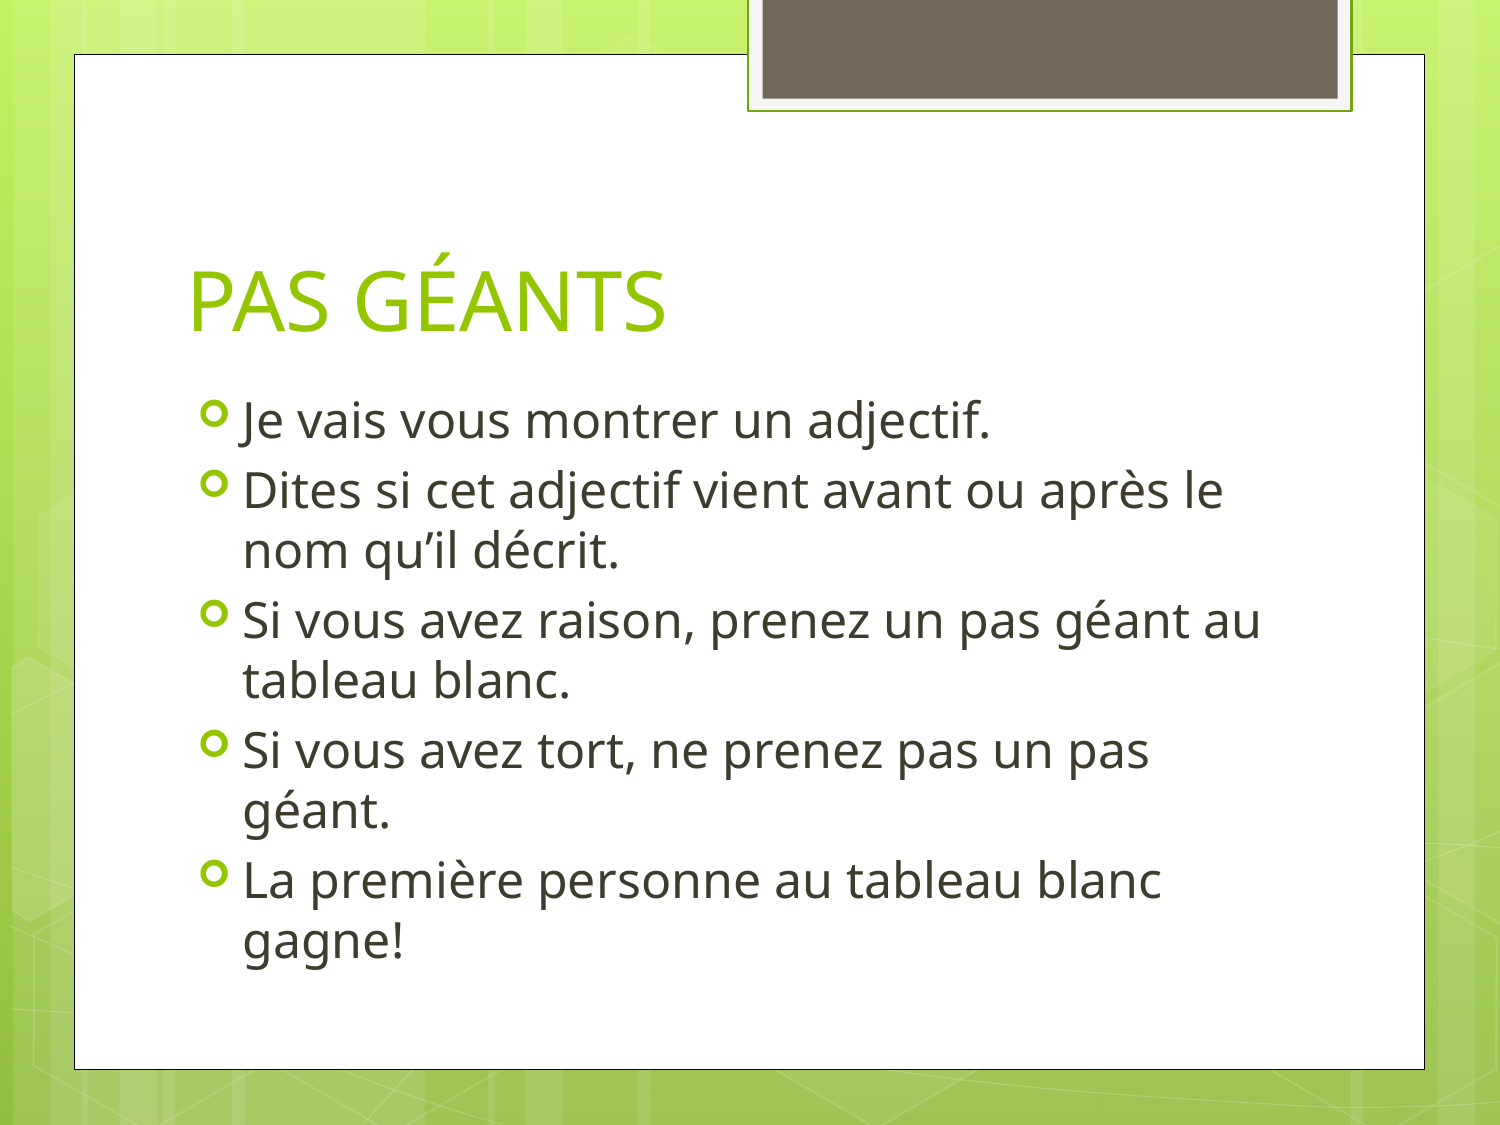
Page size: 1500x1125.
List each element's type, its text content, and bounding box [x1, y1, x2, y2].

list Je vais vous montrer un adjectif. Dites si cet adjectif vient avant ou après le nom qu’il décrit. Si vous avez raison, prenez un pas géant au tableau blanc. Si vous avez tort, ne prenez pas un pas géant. La première personne au tableau blanc gagne! [171, 381, 1283, 1013]
title PAS GÉANTS [171, 168, 1324, 357]
